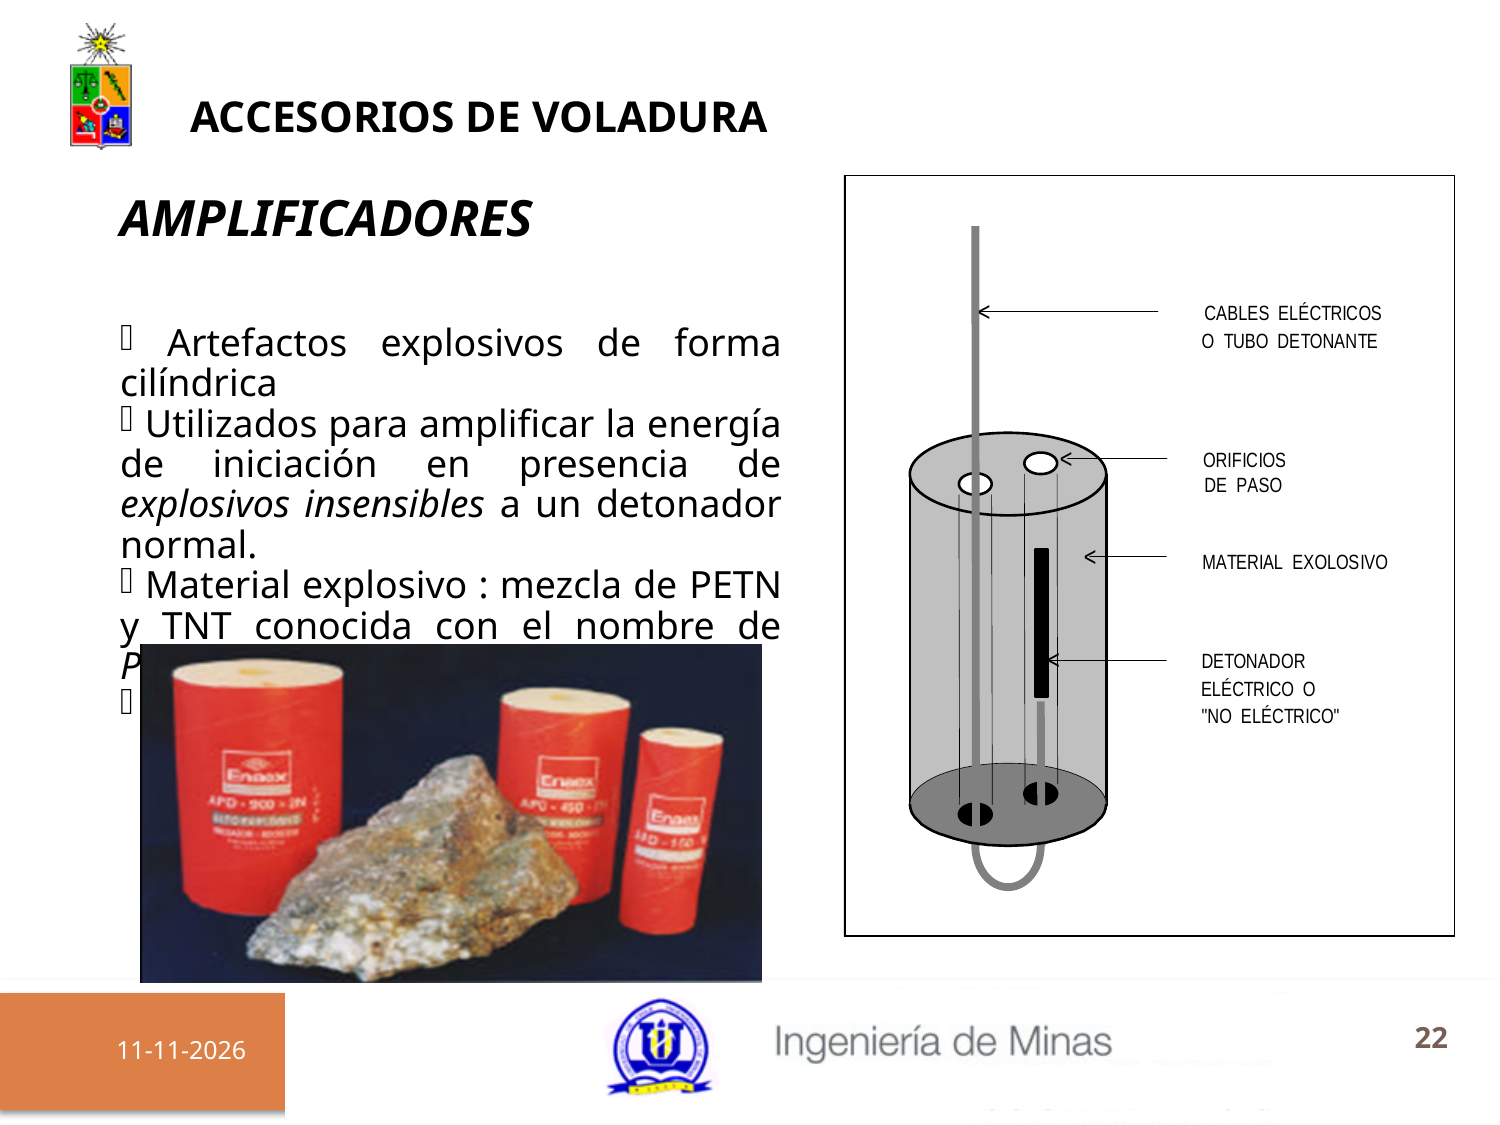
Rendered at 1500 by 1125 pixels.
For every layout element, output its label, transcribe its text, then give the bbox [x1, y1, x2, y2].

picture [140, 644, 1500, 1125]
text_box Artefactos explosivos de forma cilíndrica Utilizados para amplificar la energía de iniciación en presencia de explosivos insensibles a un detonador normal. Material explosivo : mezcla de PETN y TNT conocida con el nombre de PENTOLITA. Función : INICIACIÓN [105, 316, 797, 736]
picture [69, 23, 132, 151]
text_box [843, 175, 1456, 938]
text_box Accesorios de voladura [175, 81, 1266, 148]
text_box amplificadores [105, 187, 837, 254]
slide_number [12, 995, 279, 1108]
